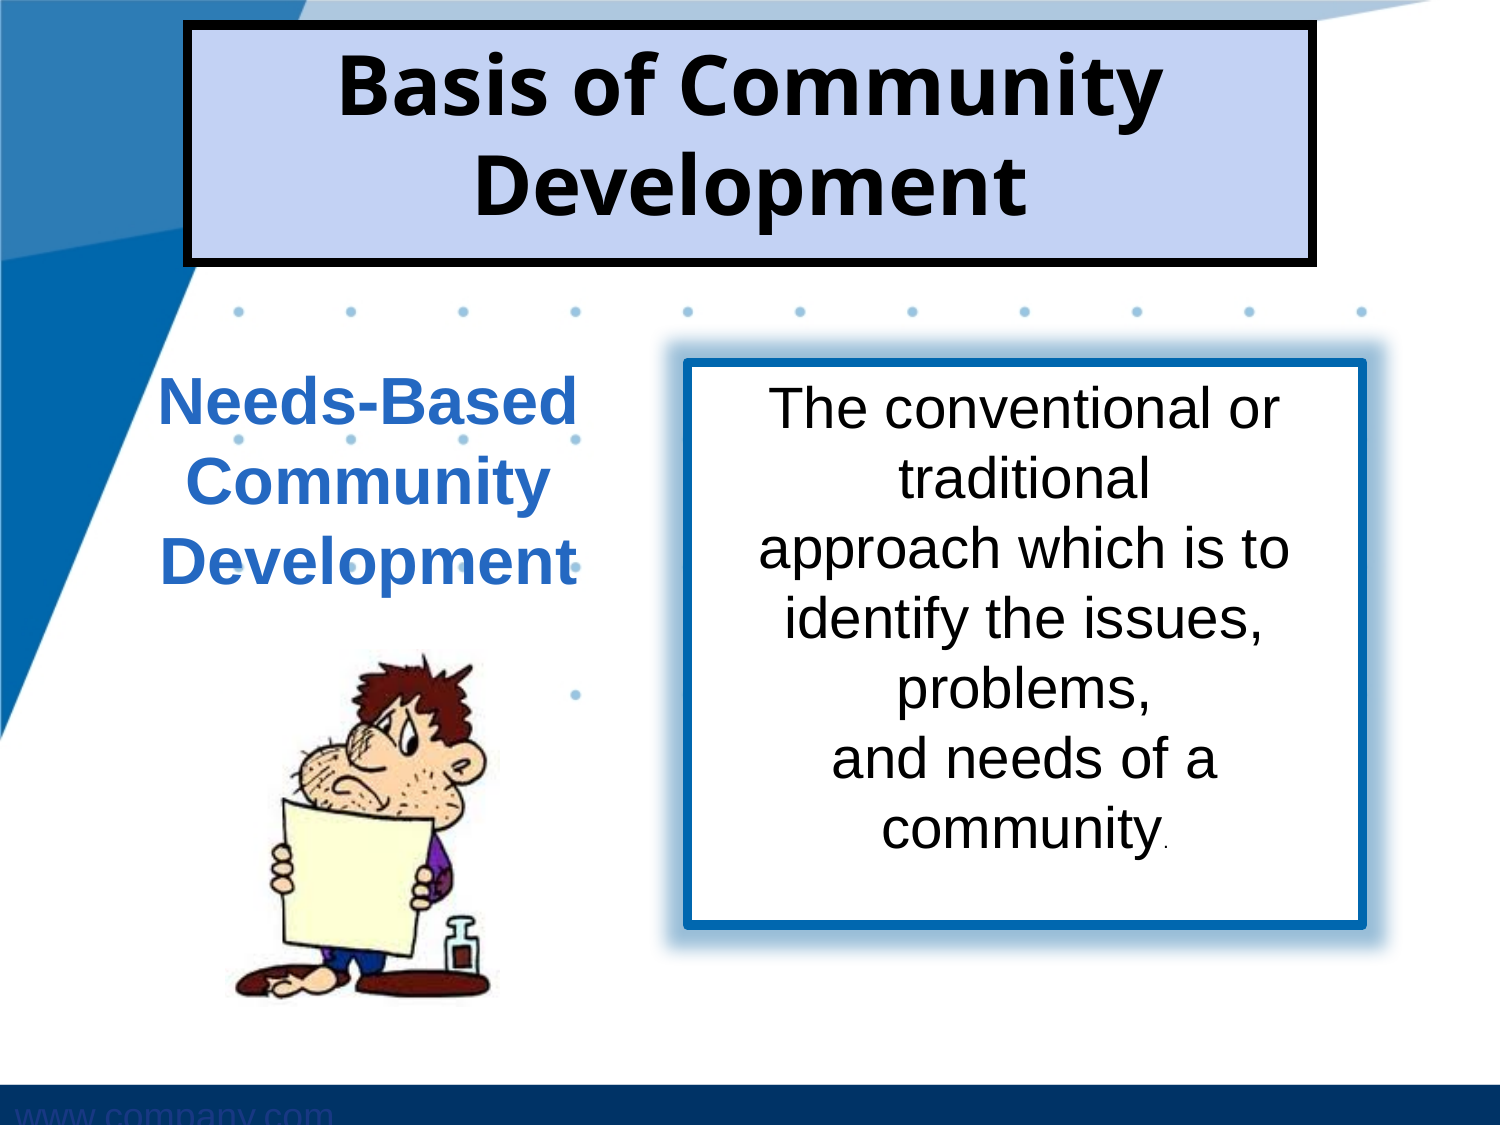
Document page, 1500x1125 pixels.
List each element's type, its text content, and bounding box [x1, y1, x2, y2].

picture [0, 0, 1500, 1007]
text_box Needs-Based Community Development [137, 349, 600, 638]
text_box The conventional or traditional approach which is to identify the issues, problems, and needs of a community. [685, 360, 1364, 927]
title Basis of Community Development [187, 24, 1313, 263]
